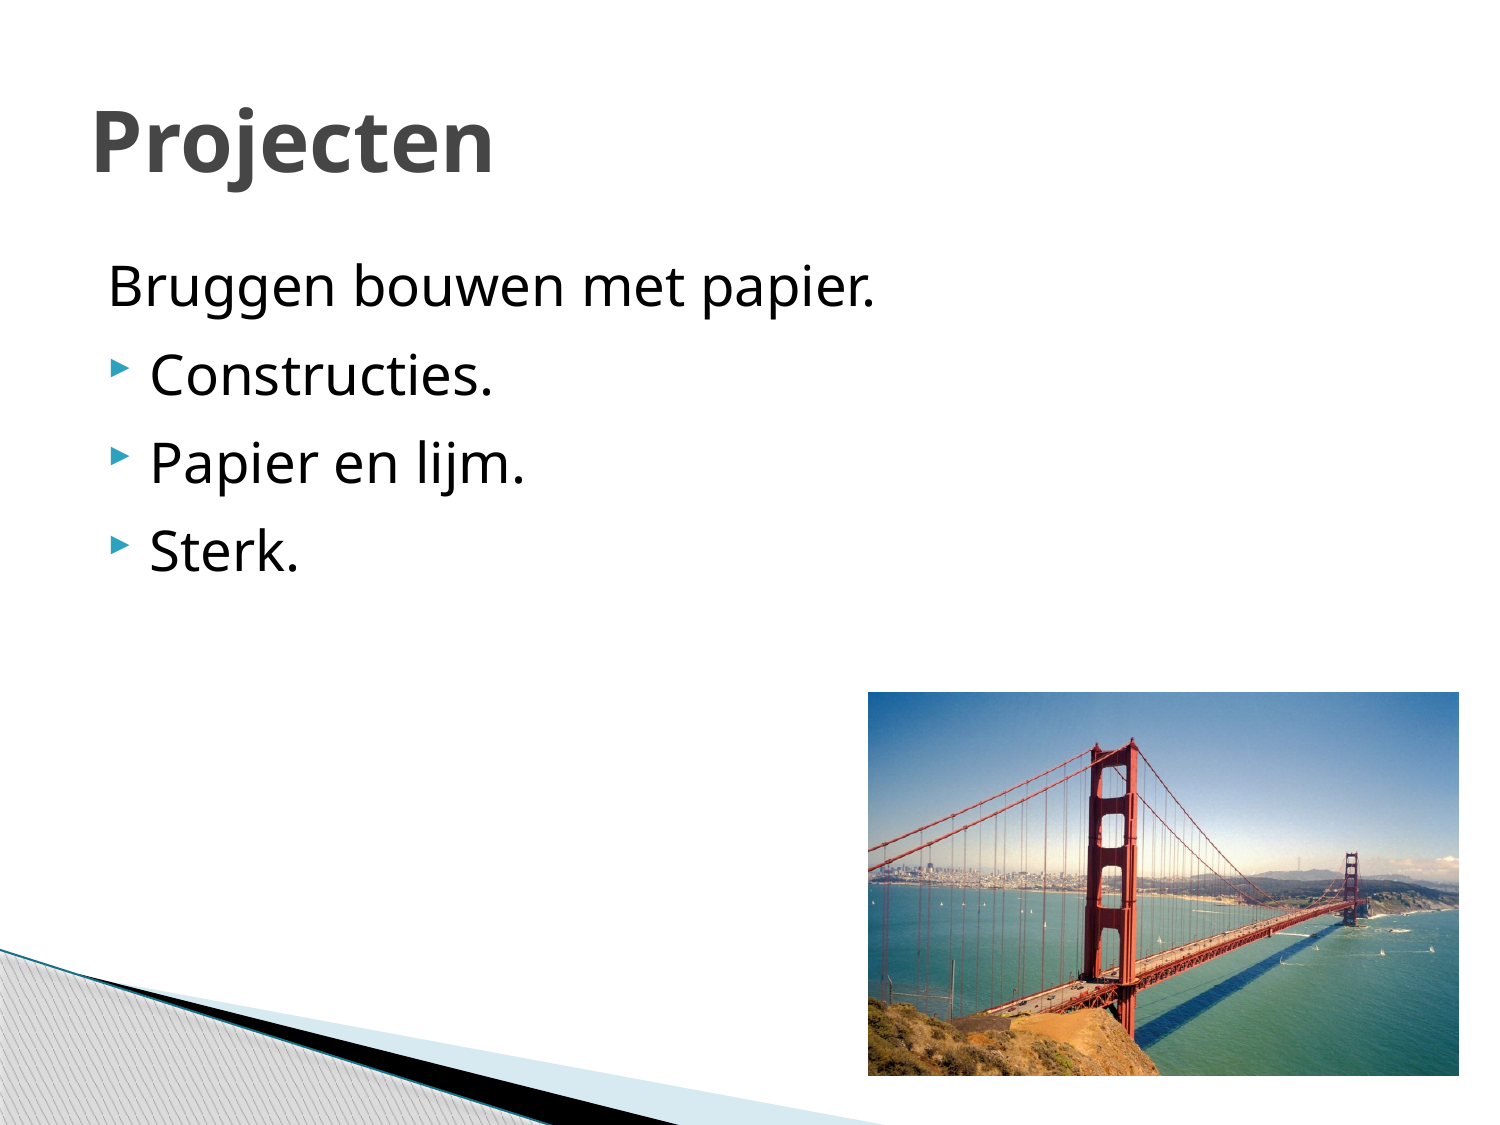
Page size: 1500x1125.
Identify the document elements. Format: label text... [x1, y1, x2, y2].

picture [867, 692, 1459, 1077]
title Projecten [75, 45, 1425, 233]
list Bruggen bouwen met papier. Constructies. Papier en lijm. Sterk. [75, 243, 1425, 986]
